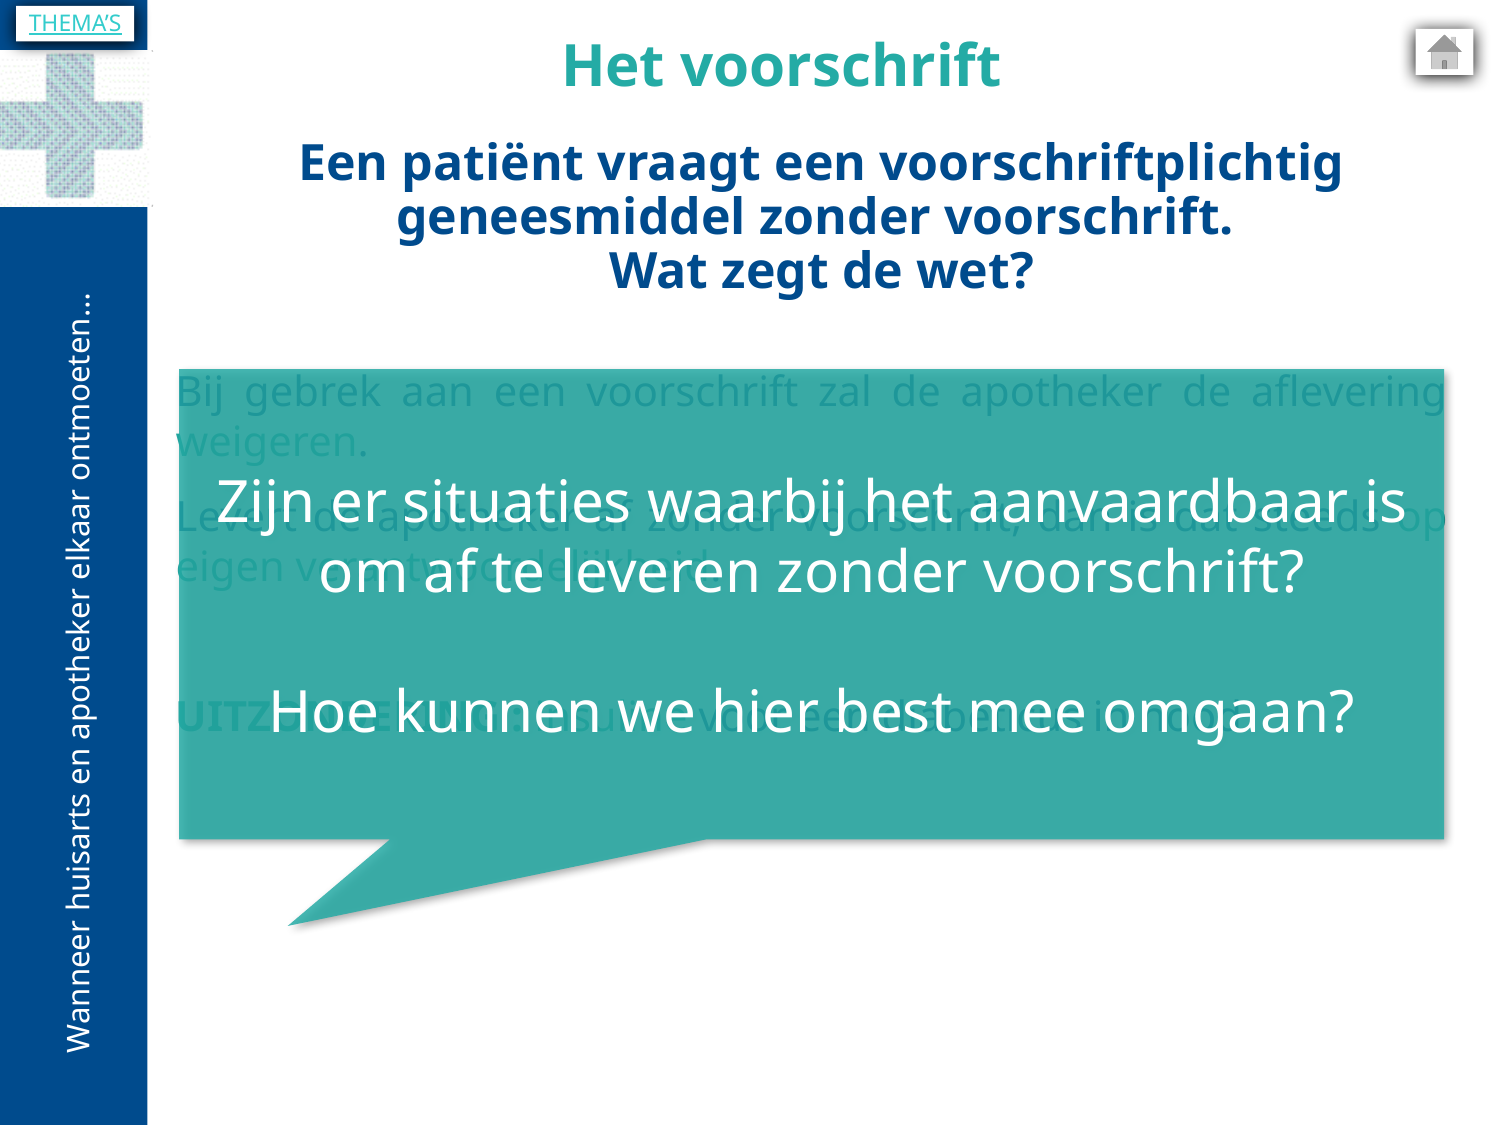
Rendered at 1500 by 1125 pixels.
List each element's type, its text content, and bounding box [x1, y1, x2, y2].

text_box Bij gebrek aan een voorschrift zal de apotheker de aflevering weigeren. Levert de apotheker af zonder voorschrift, dan is dat steeds op eigen verantwoordelijkheid. UITZONDERING : insuline voor een diabeticus in nood [160, 357, 1463, 1125]
picture [0, 50, 154, 207]
text_box Zijn er situaties waarbij het aanvaardbaar is om af te leveren zonder voorschrift? Hoe kunnen we hier best mee omgaan? [178, 368, 1445, 927]
text_box THEMA’S [15, 5, 135, 42]
list Het voorschrift [160, 28, 1402, 130]
text_box [1415, 28, 1474, 76]
list Een patiënt vraagt een voorschriftplichtig geneesmiddel zonder voorschrift. Wat zegt de wet? [181, 129, 1463, 320]
